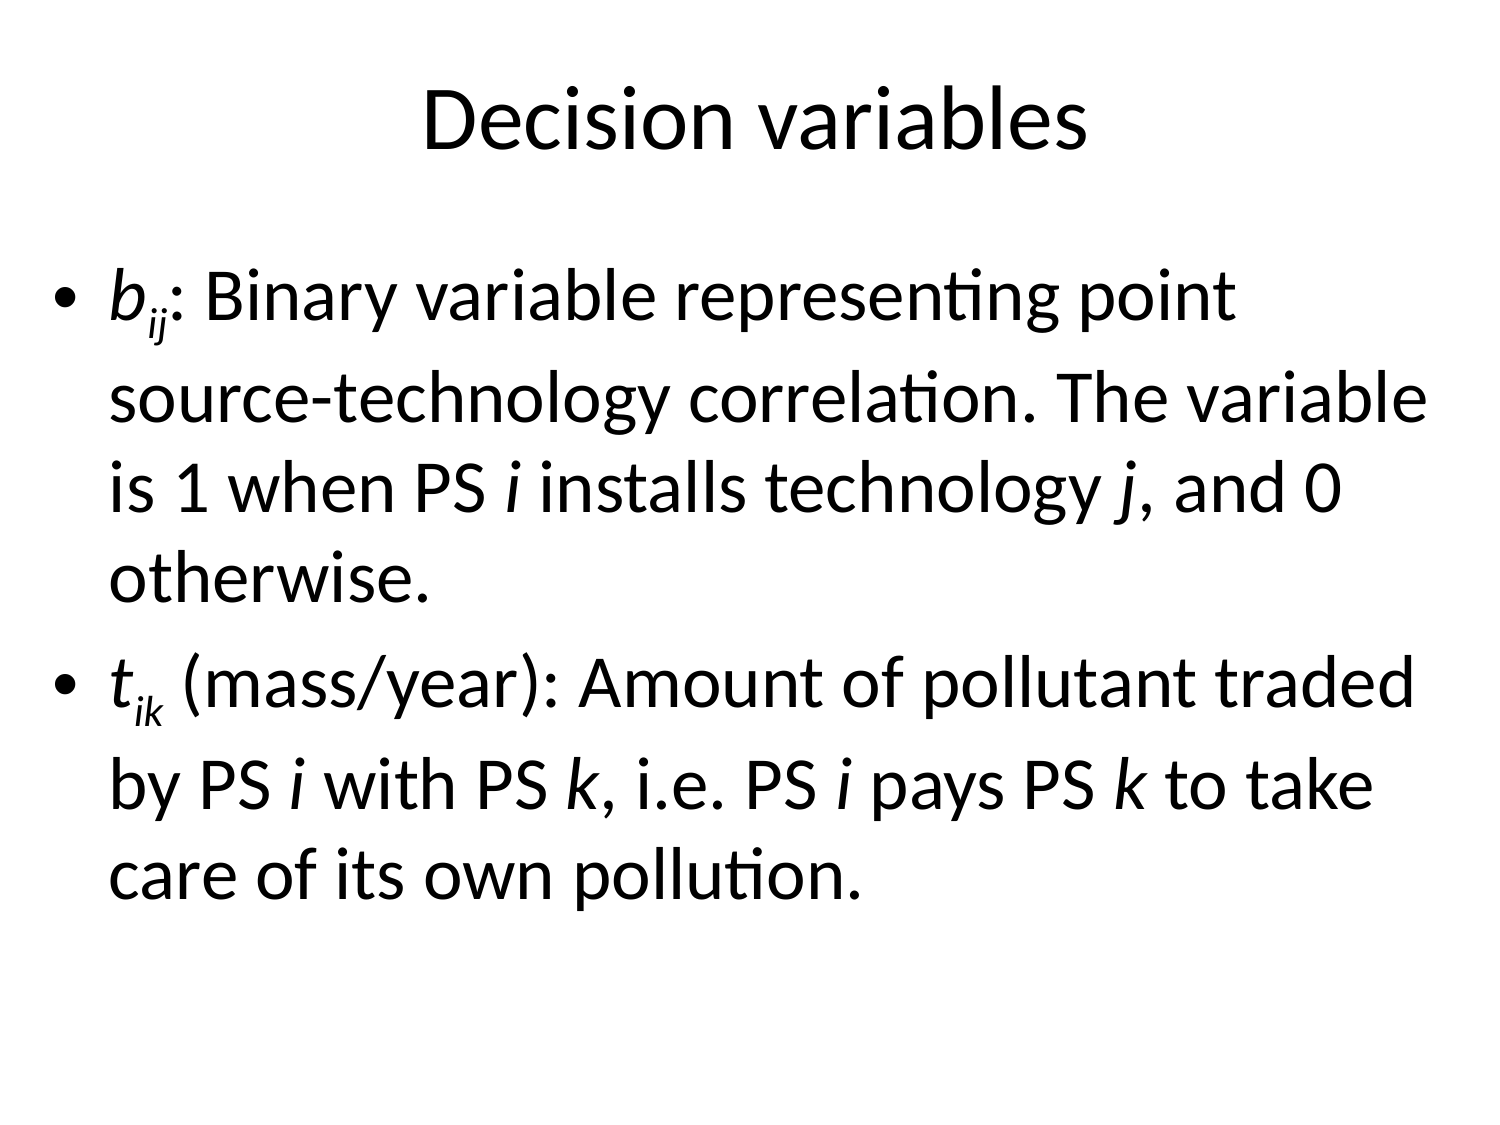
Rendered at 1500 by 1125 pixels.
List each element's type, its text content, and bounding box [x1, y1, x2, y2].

list bij: Binary variable representing point source-technology correlation. The variable is 1 when PS i installs technology j, and 0 otherwise. tik (mass/year): Amount of pollutant traded by PS i with PS k, i.e. PS i pays PS k to take care of its own pollution. [37, 237, 1463, 1088]
title Decision variables [24, 0, 1488, 225]
